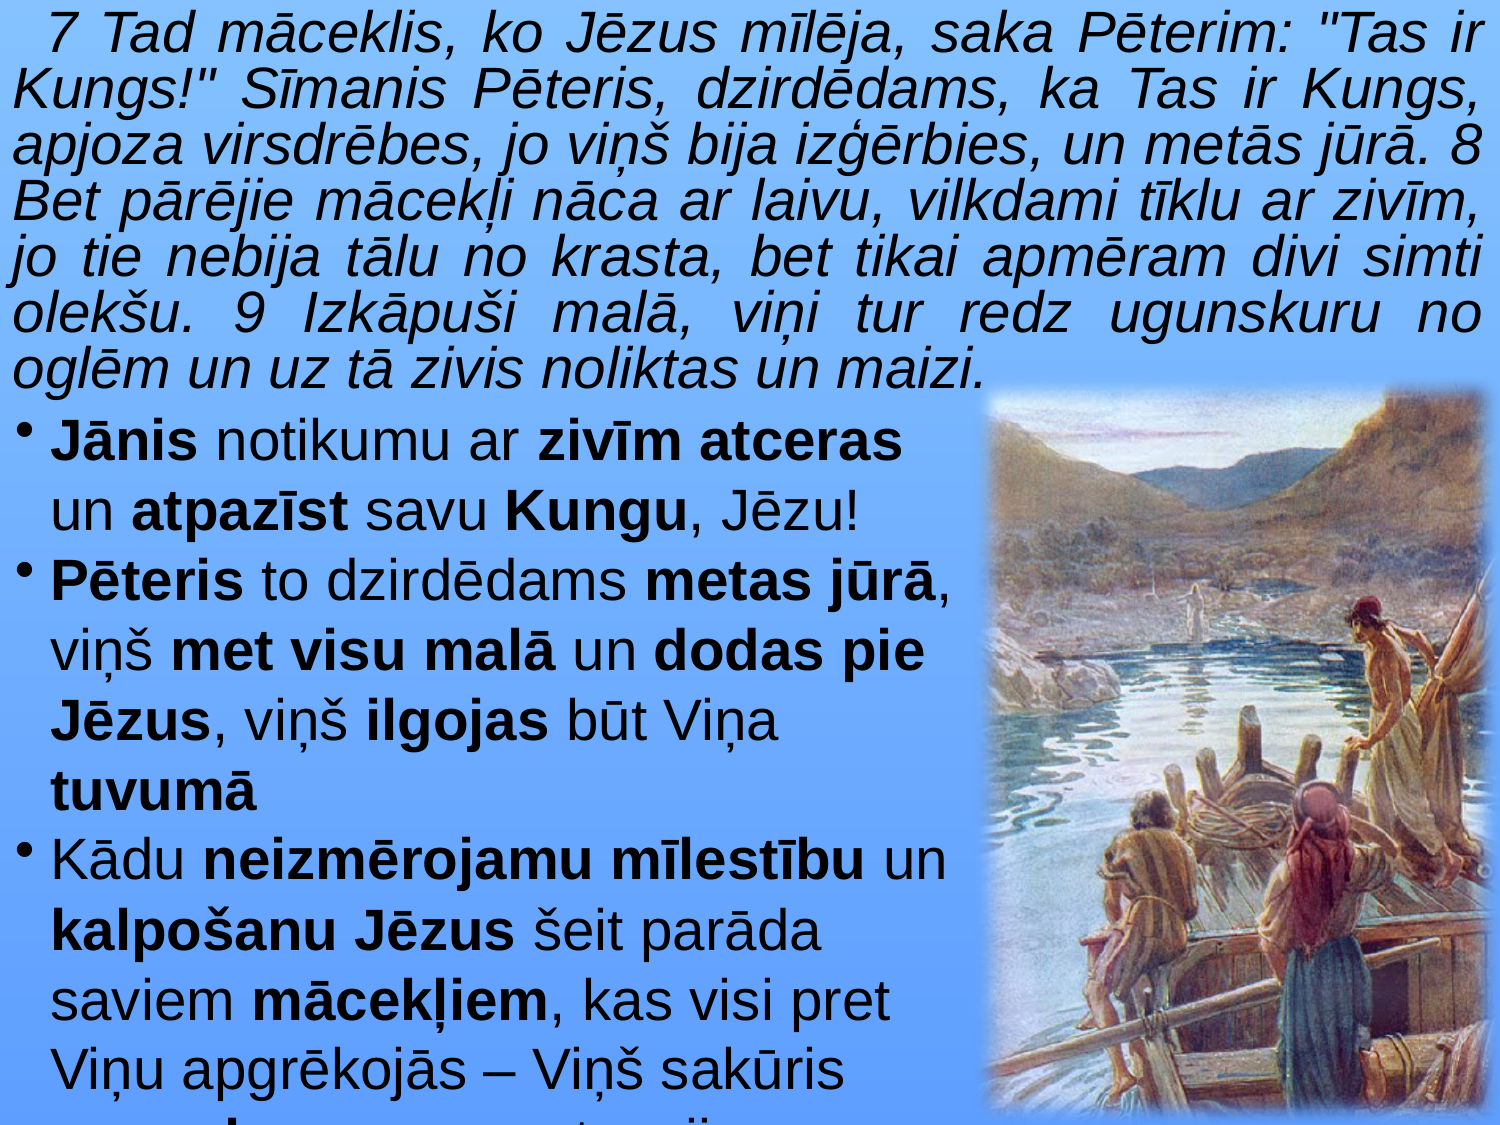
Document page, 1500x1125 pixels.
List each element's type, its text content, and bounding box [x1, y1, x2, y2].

text_box Jānis notikumu ar zivīm atceras un atpazīst savu Kungu, Jēzu! Pēteris to dzirdēdams metas jūrā, viņš met visu malā un dodas pie Jēzus, viņš ilgojas būt Viņa tuvumā Kādu neizmērojamu mīlestību un kalpošanu Jēzus šeit parāda saviem mācekļiem, kas visi pret Viņu apgrēkojās – Viņš sakūris ugunskuru un sagatavojis mielastu. [0, 394, 967, 1125]
list 7 Tad māceklis, ko Jēzus mīlēja, saka Pēterim: "Tas ir Kungs!" Sīmanis Pēteris, dzirdēdams, ka Tas ir Kungs, apjoza virsdrēbes, jo viņš bija izģērbies, un metās jūrā. 8 Bet pārējie mācekļi nāca ar laivu, vilkdami tīklu ar zivīm, jo tie nebija tālu no krasta, bet tikai apmēram divi simti olekšu. 9 Izkāpuši malā, viņi tur redz ugunskuru no oglēm un uz tā zivis noliktas un maizi. [0, 0, 1500, 173]
picture [972, 374, 1500, 1125]
